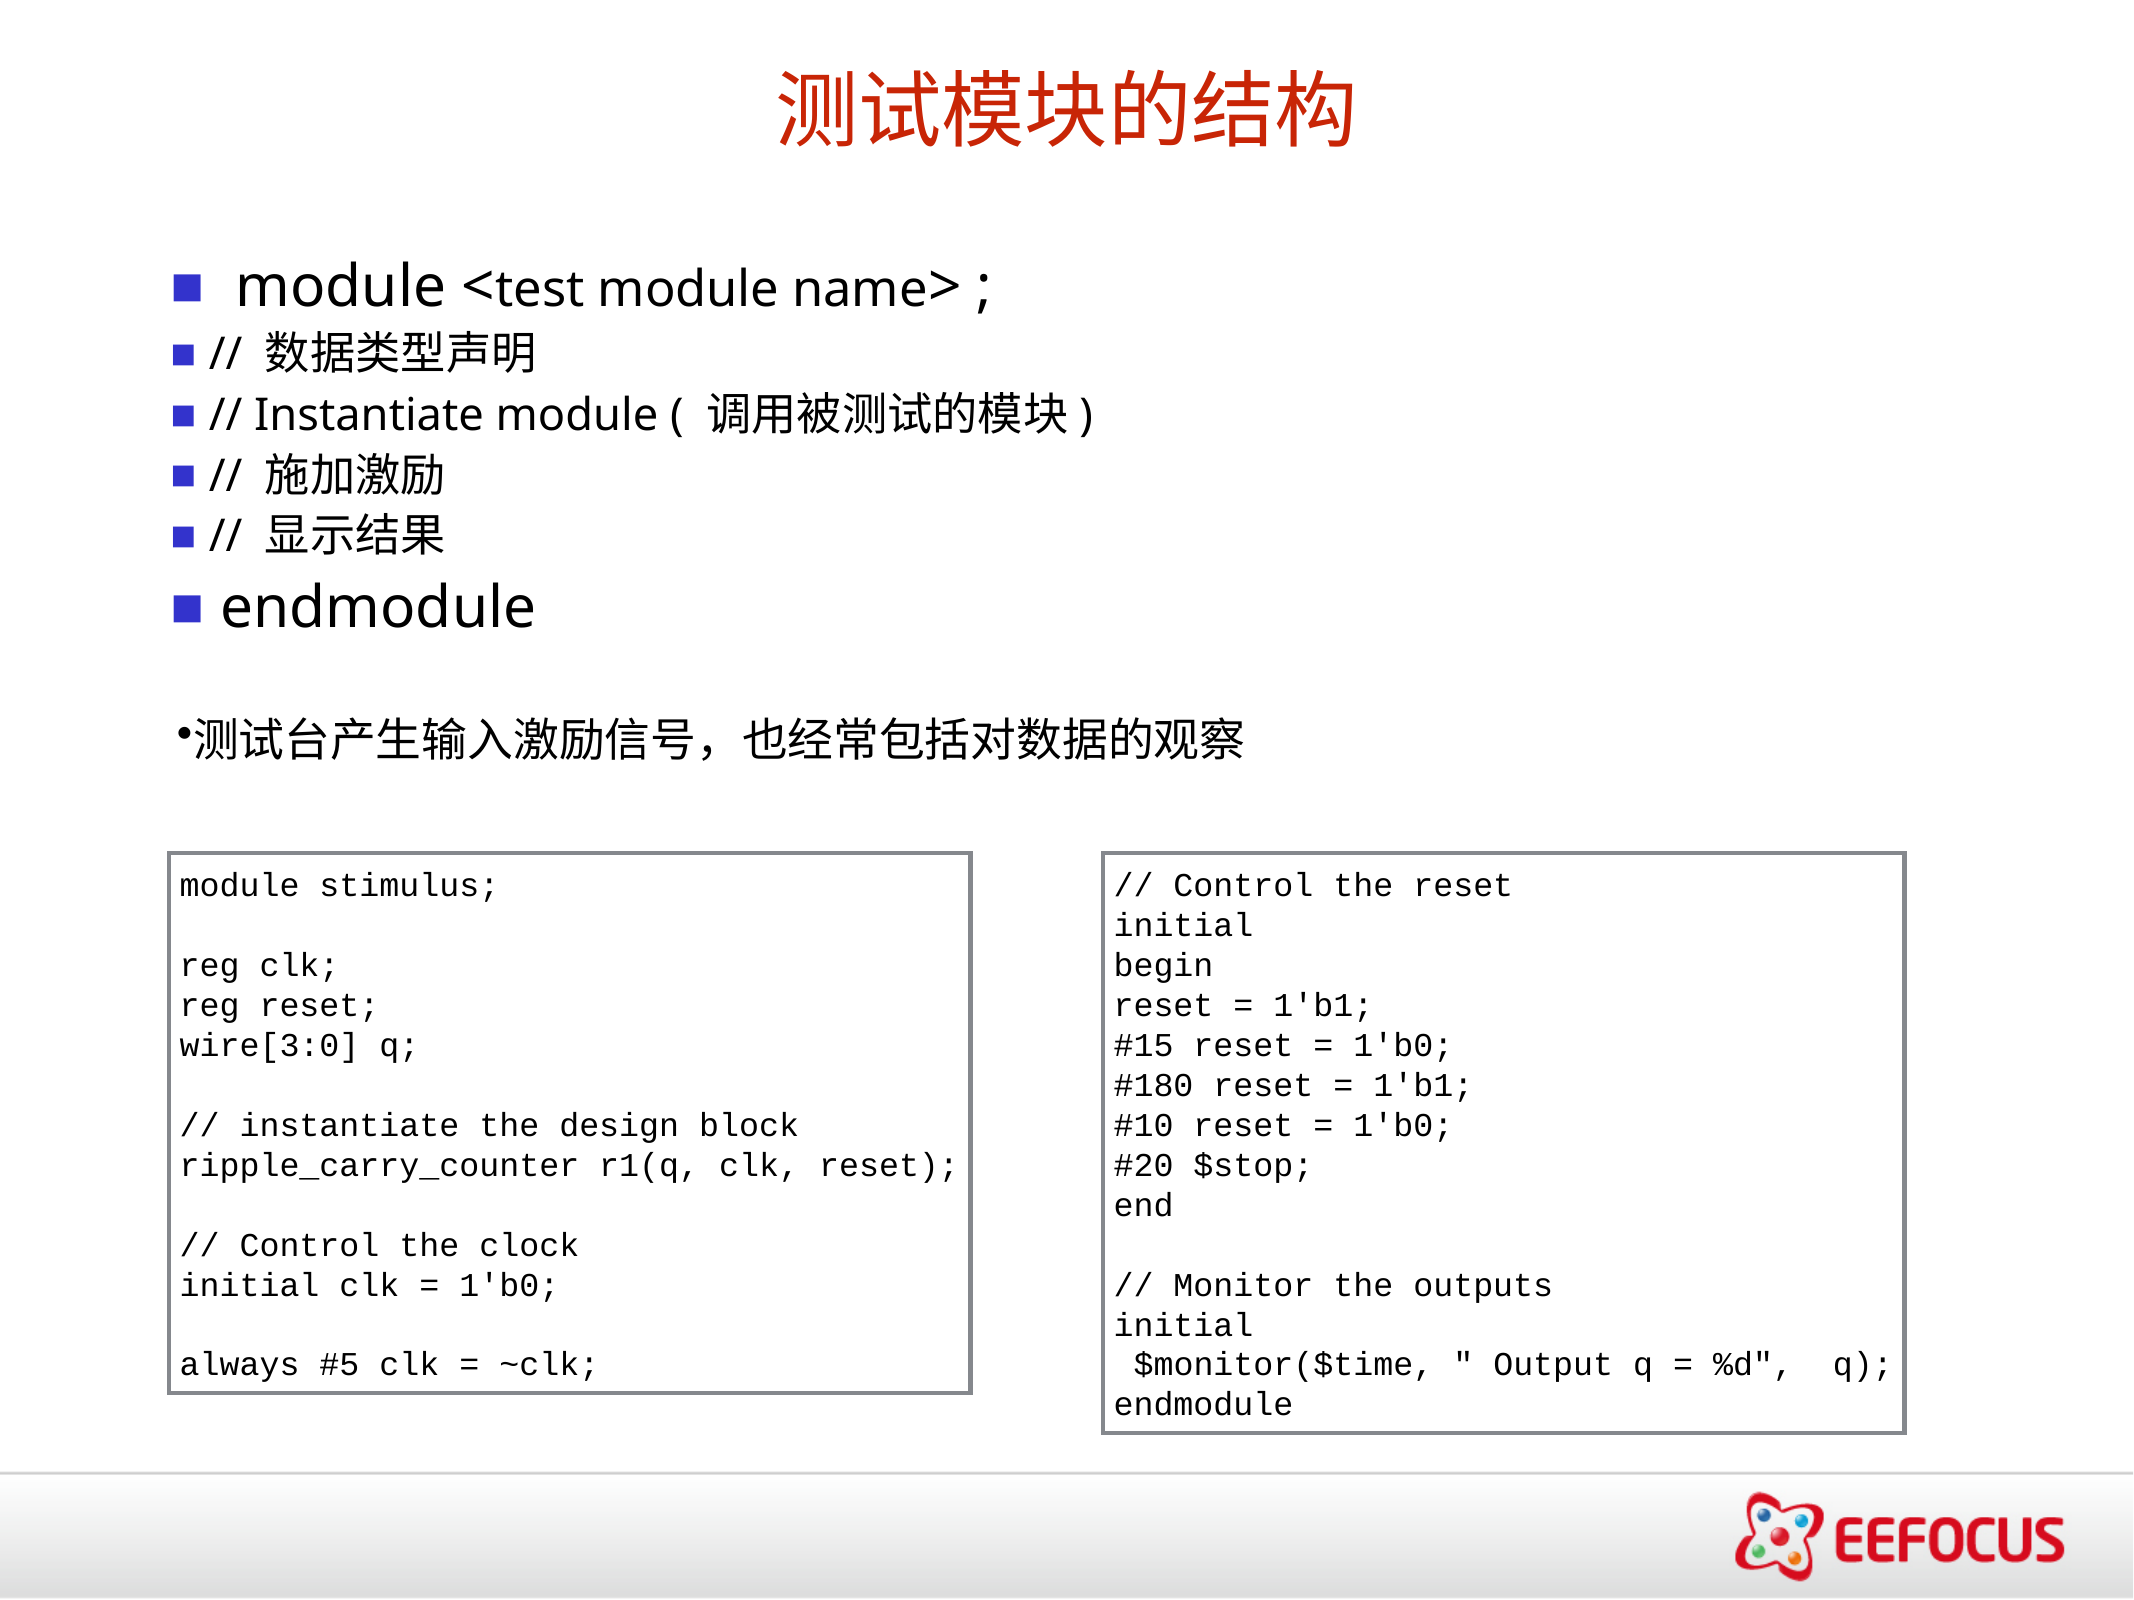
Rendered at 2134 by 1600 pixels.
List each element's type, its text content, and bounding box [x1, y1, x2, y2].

title 测试模块的结构 [106, 2, 2028, 212]
text_box module stimulus; reg clk; reg reset; wire[3:0] q; // instantiate the design block ripple_carry_counter r1(q, clk, reset); // Control the clock initial clk = 1'b0; always #5 clk = ~clk; [168, 852, 971, 1394]
text_box // Control the reset initial begin reset = 1'b1; #15 reset = 1'b0; #180 reset = 1'b1; #10 reset = 1'b0; #20 $stop; end // Monitor the outputs initial $monitor($time, " Output q = %d", q); endmodule [1102, 852, 1905, 1434]
text_box 测试台产生输入激励信号，也经常包括对数据的观察 [166, 700, 1257, 777]
list module <test module name> ; // 数据类型声明 // Instantiate module ( 调用被测试的模块) // 施加激励 // 显示结果 endmodule [159, 236, 1974, 675]
picture [0, 0, 2134, 1600]
